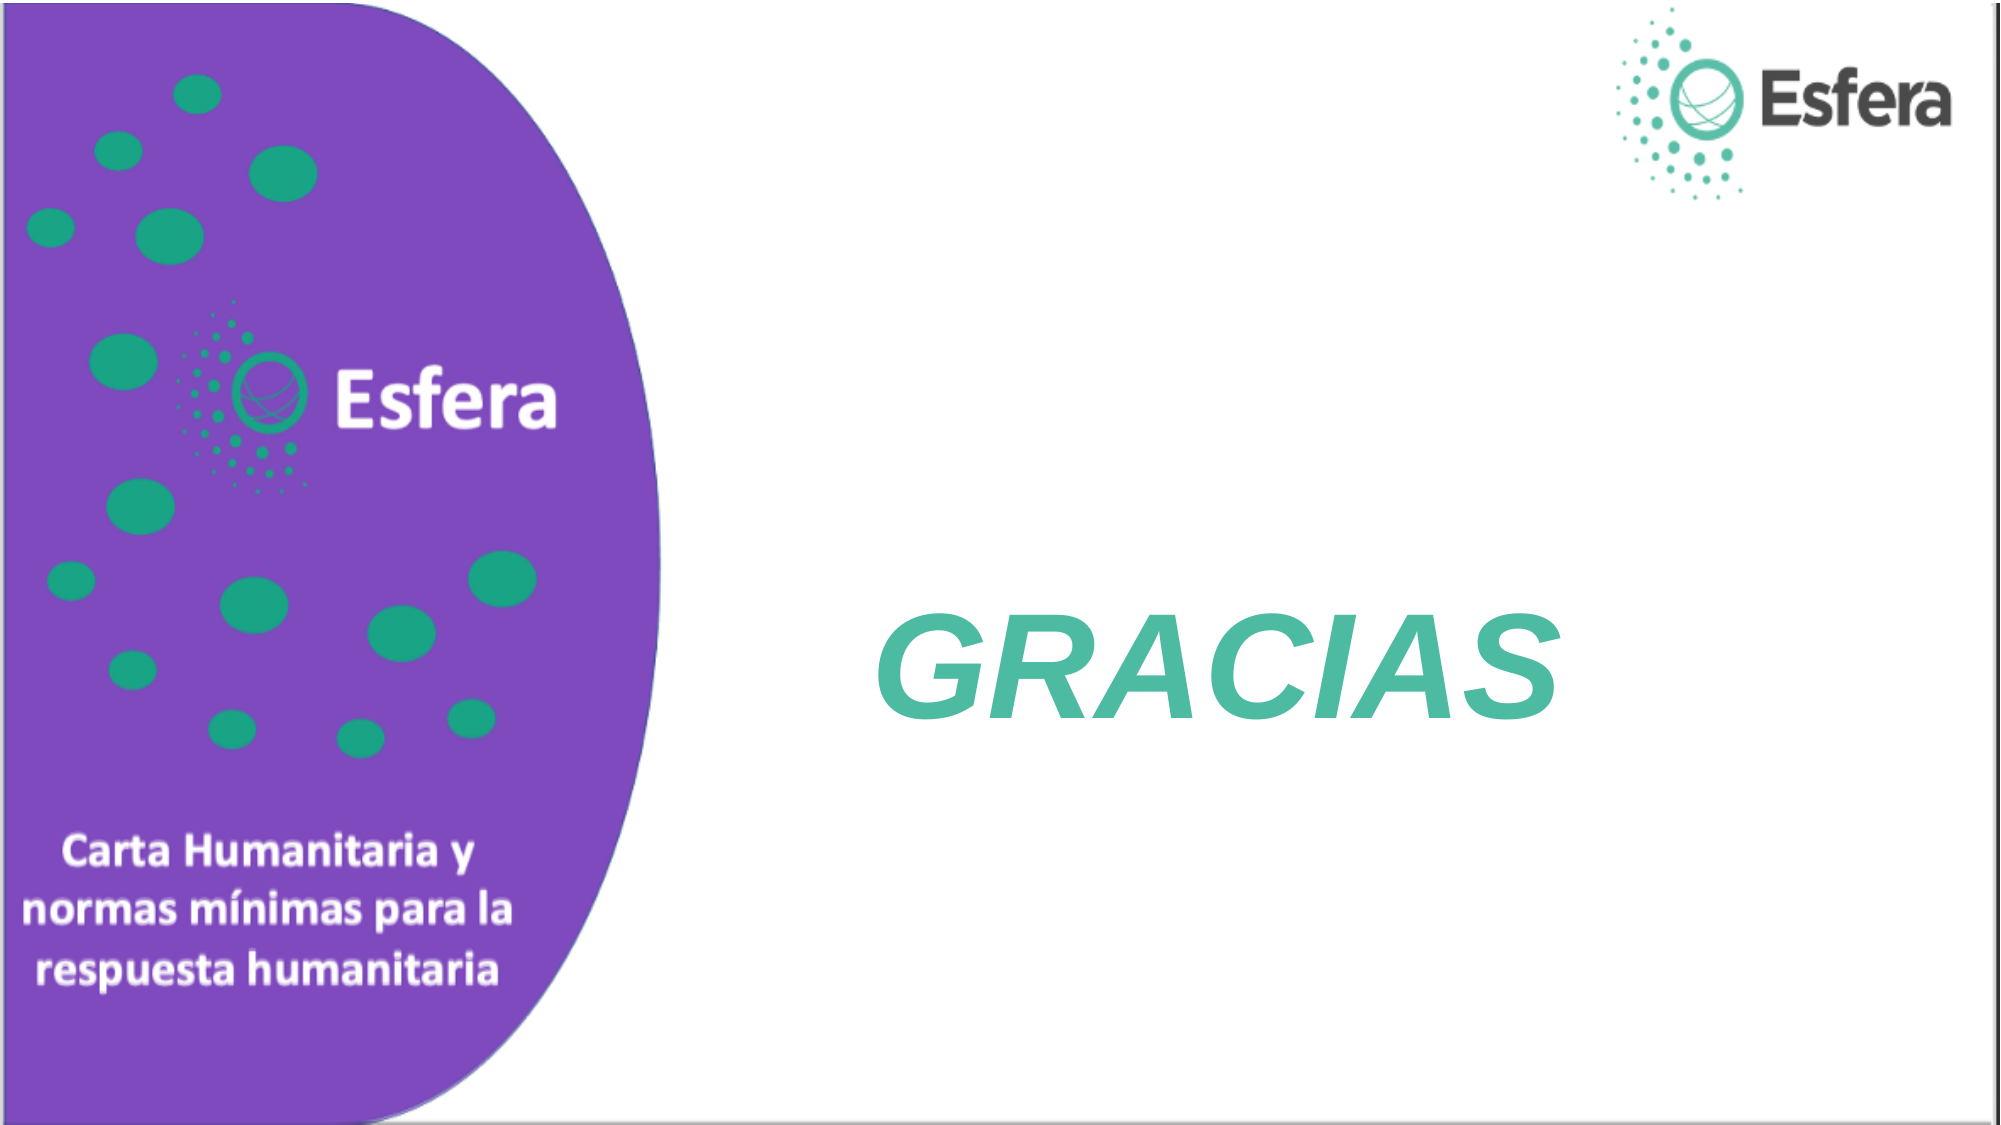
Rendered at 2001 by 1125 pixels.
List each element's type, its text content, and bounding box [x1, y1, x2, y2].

title GRACIAS [671, 366, 1762, 759]
picture [0, 3, 2000, 1125]
